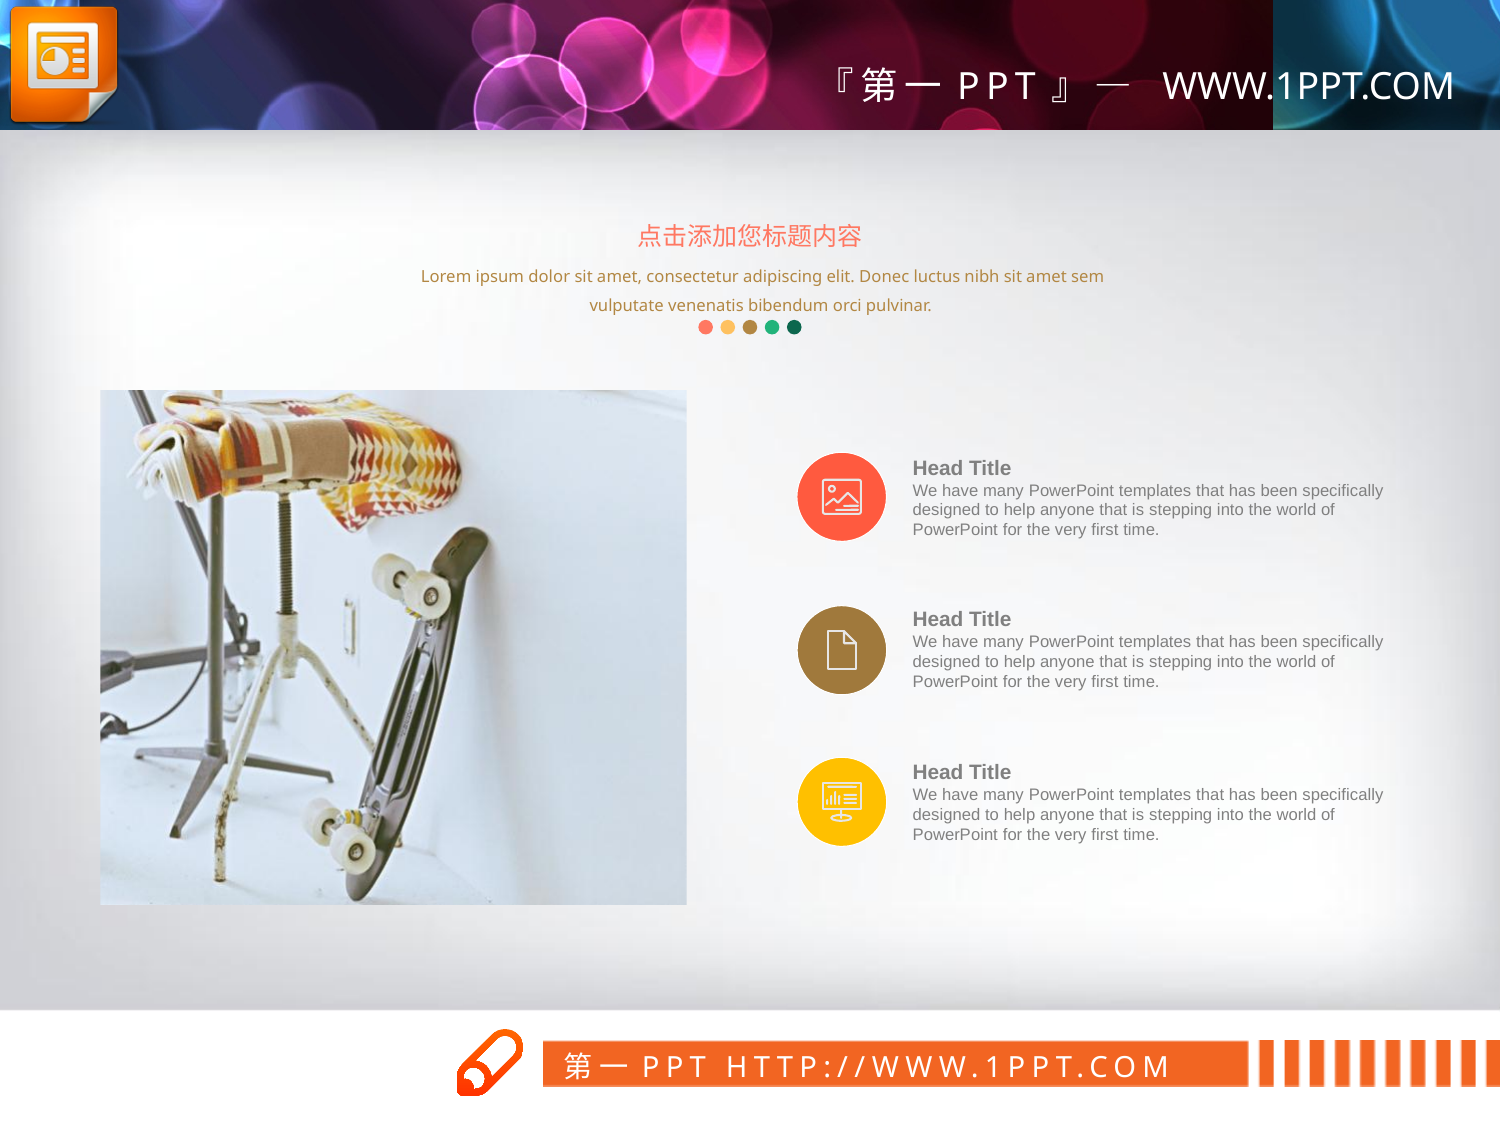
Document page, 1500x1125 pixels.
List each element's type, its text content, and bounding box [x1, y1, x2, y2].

text_box 点击添加您标题内容 [622, 212, 878, 258]
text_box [822, 782, 862, 822]
picture [543, 1040, 1500, 1087]
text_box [827, 630, 857, 670]
text_box Head Title We have many PowerPoint templates that has been specifically designed to help anyone that is stepping into the world of PowerPoint for the very first time. [912, 605, 1397, 691]
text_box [822, 479, 862, 515]
text_box Lorem ipsum dolor sit amet, consectetur adipiscing elit. Donec luctus nibh sit amet sem vulputate venenatis bibendum orci pulvinar. [404, 247, 1122, 323]
text_box [796, 452, 887, 542]
text_box [797, 757, 887, 847]
text_box Head Title We have many PowerPoint templates that has been specifically designed to help anyone that is stepping into the world of PowerPoint for the very first time. [912, 454, 1397, 540]
picture [0, 0, 1500, 1012]
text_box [698, 319, 802, 335]
text_box [797, 605, 887, 695]
text_box [100, 390, 687, 905]
text_box Head Title We have many PowerPoint templates that has been specifically designed to help anyone that is stepping into the world of PowerPoint for the very first time. [912, 758, 1397, 844]
